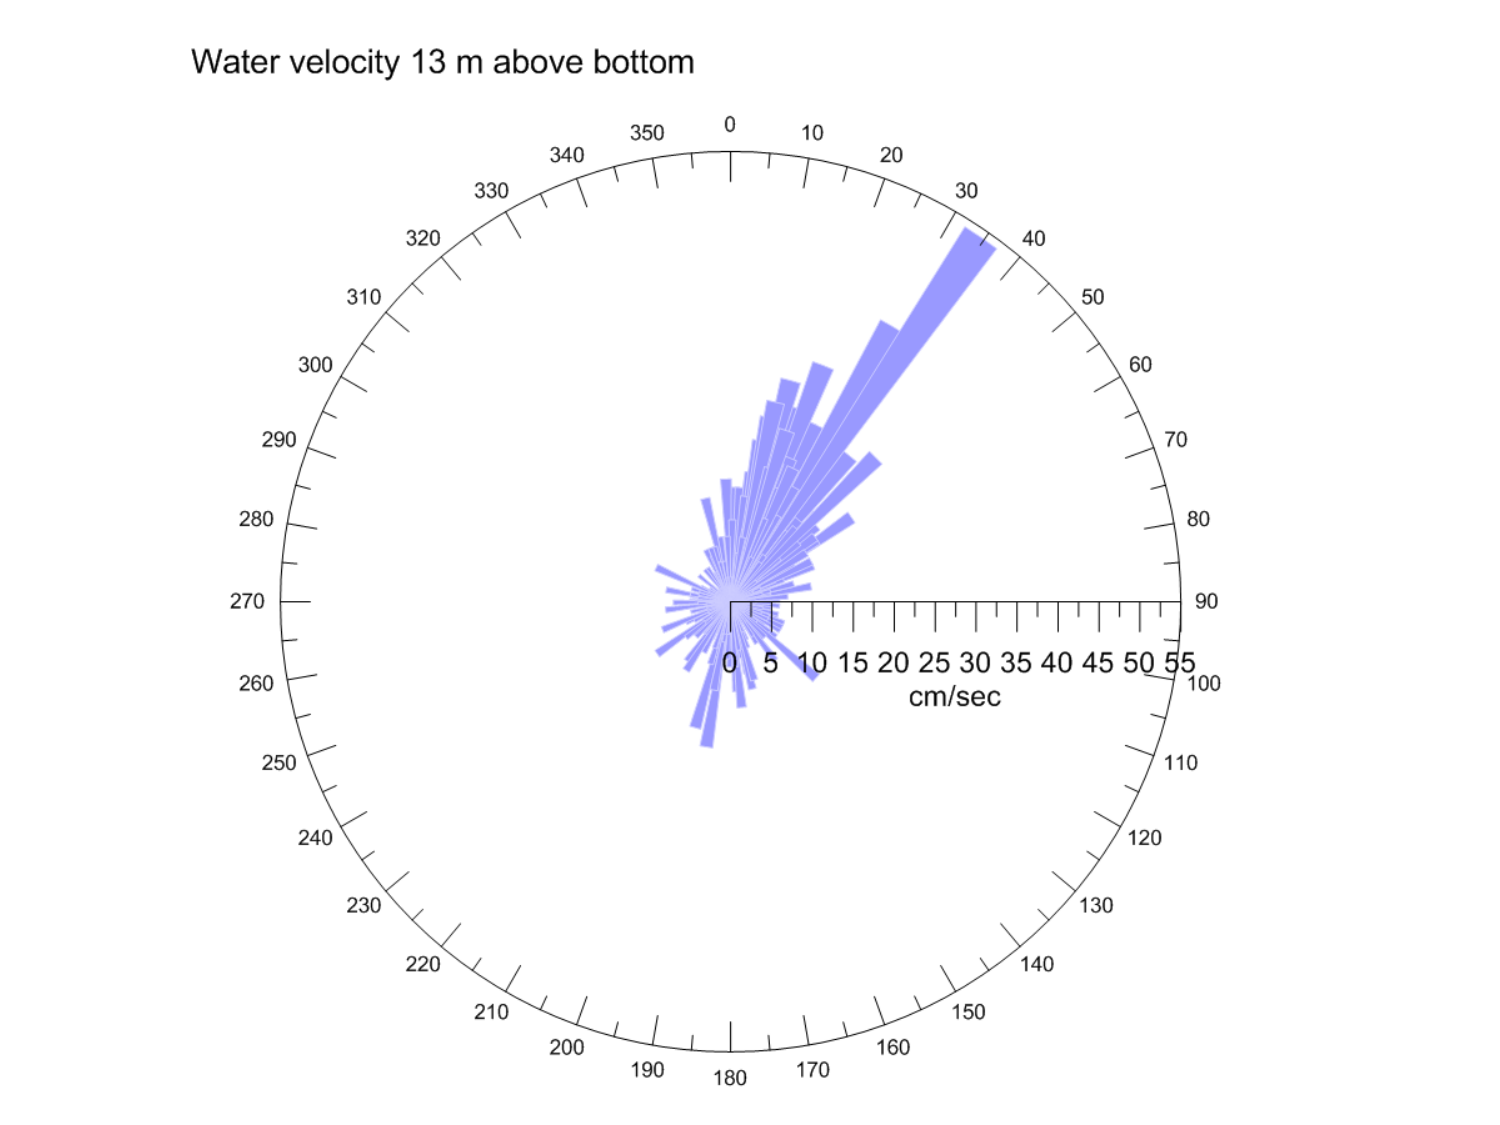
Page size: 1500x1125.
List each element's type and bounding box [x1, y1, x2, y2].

picture [190, 35, 1310, 1089]
